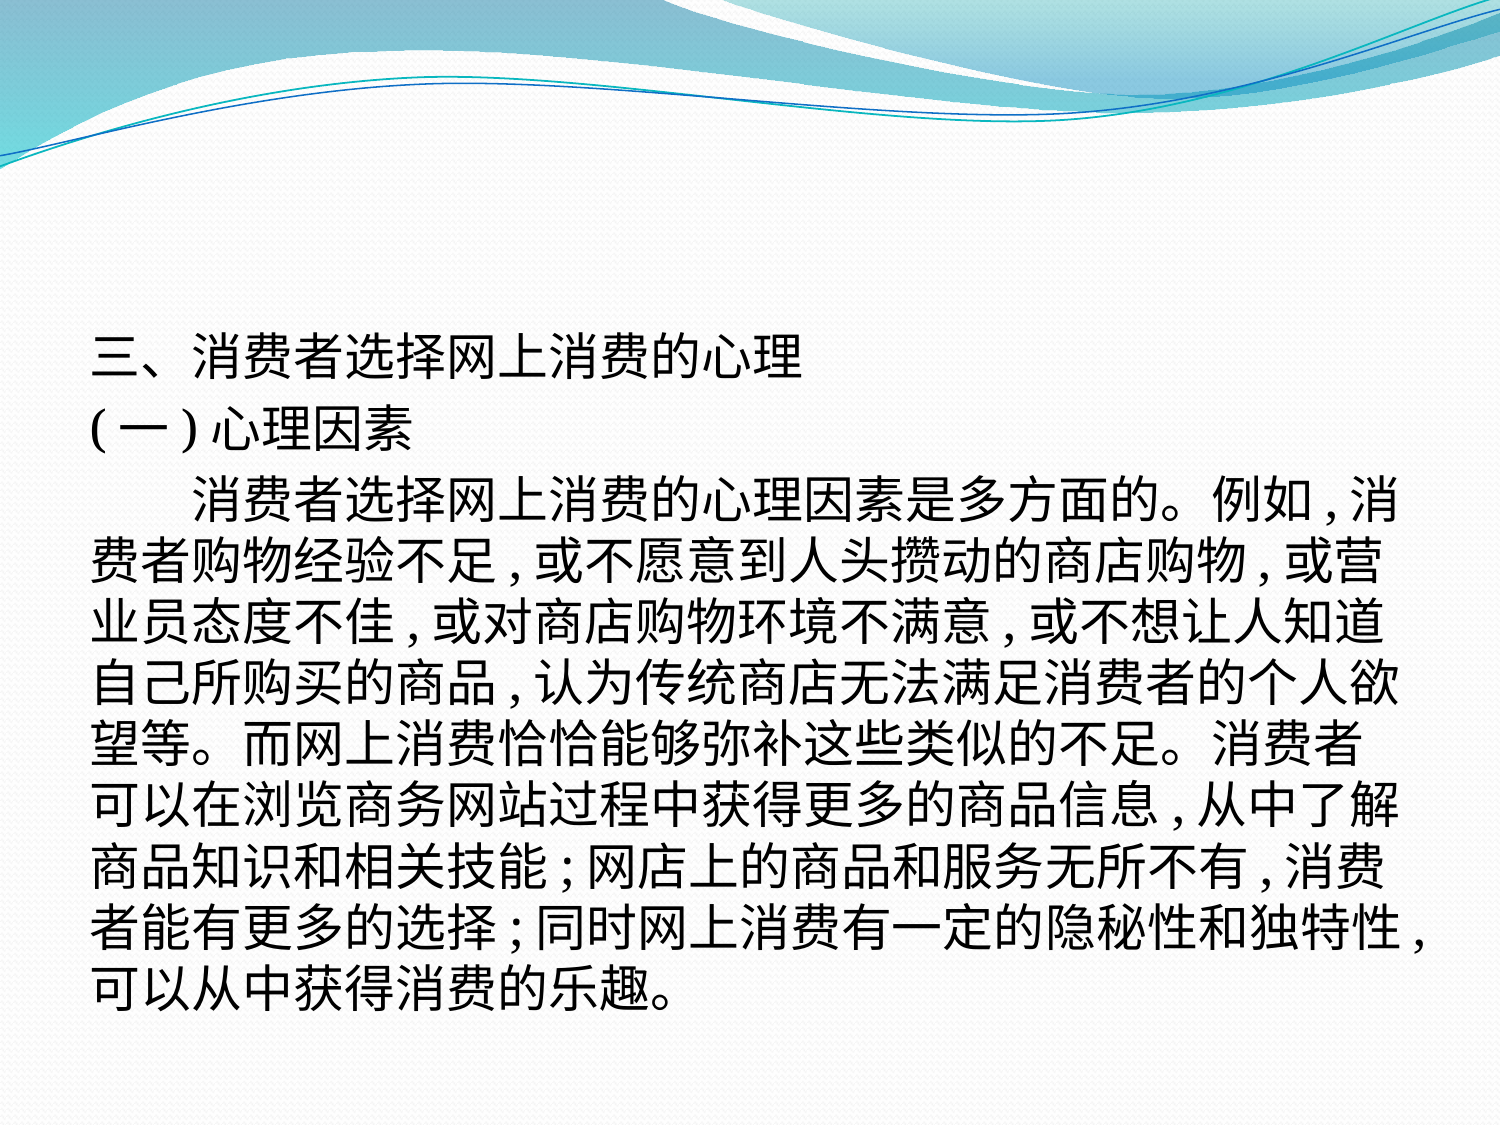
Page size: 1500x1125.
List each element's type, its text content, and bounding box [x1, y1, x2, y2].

list 三、消费者选择网上消费的心理 (一)心理因素 消费者选择网上消费的心理因素是多方面的。例如,消费者购物经验不足,或不愿意到人头攒动的商店购物,或营业员态度不佳,或对商店购物环境不满意,或不想让人知道自己所购买的商品,认为传统商店无法满足消费者的个人欲望等。而网上消费恰恰能够弥补这些类似的不足。消费者可以在浏览商务网站过程中获得更多的商品信息,从中了解商品知识和相关技能;网店上的商品和服务无所不有,消费者能有更多的选择;同时网上消费有一定的隐秘性和独特性,可以从中获得消费的乐趣。 [75, 317, 1425, 1038]
